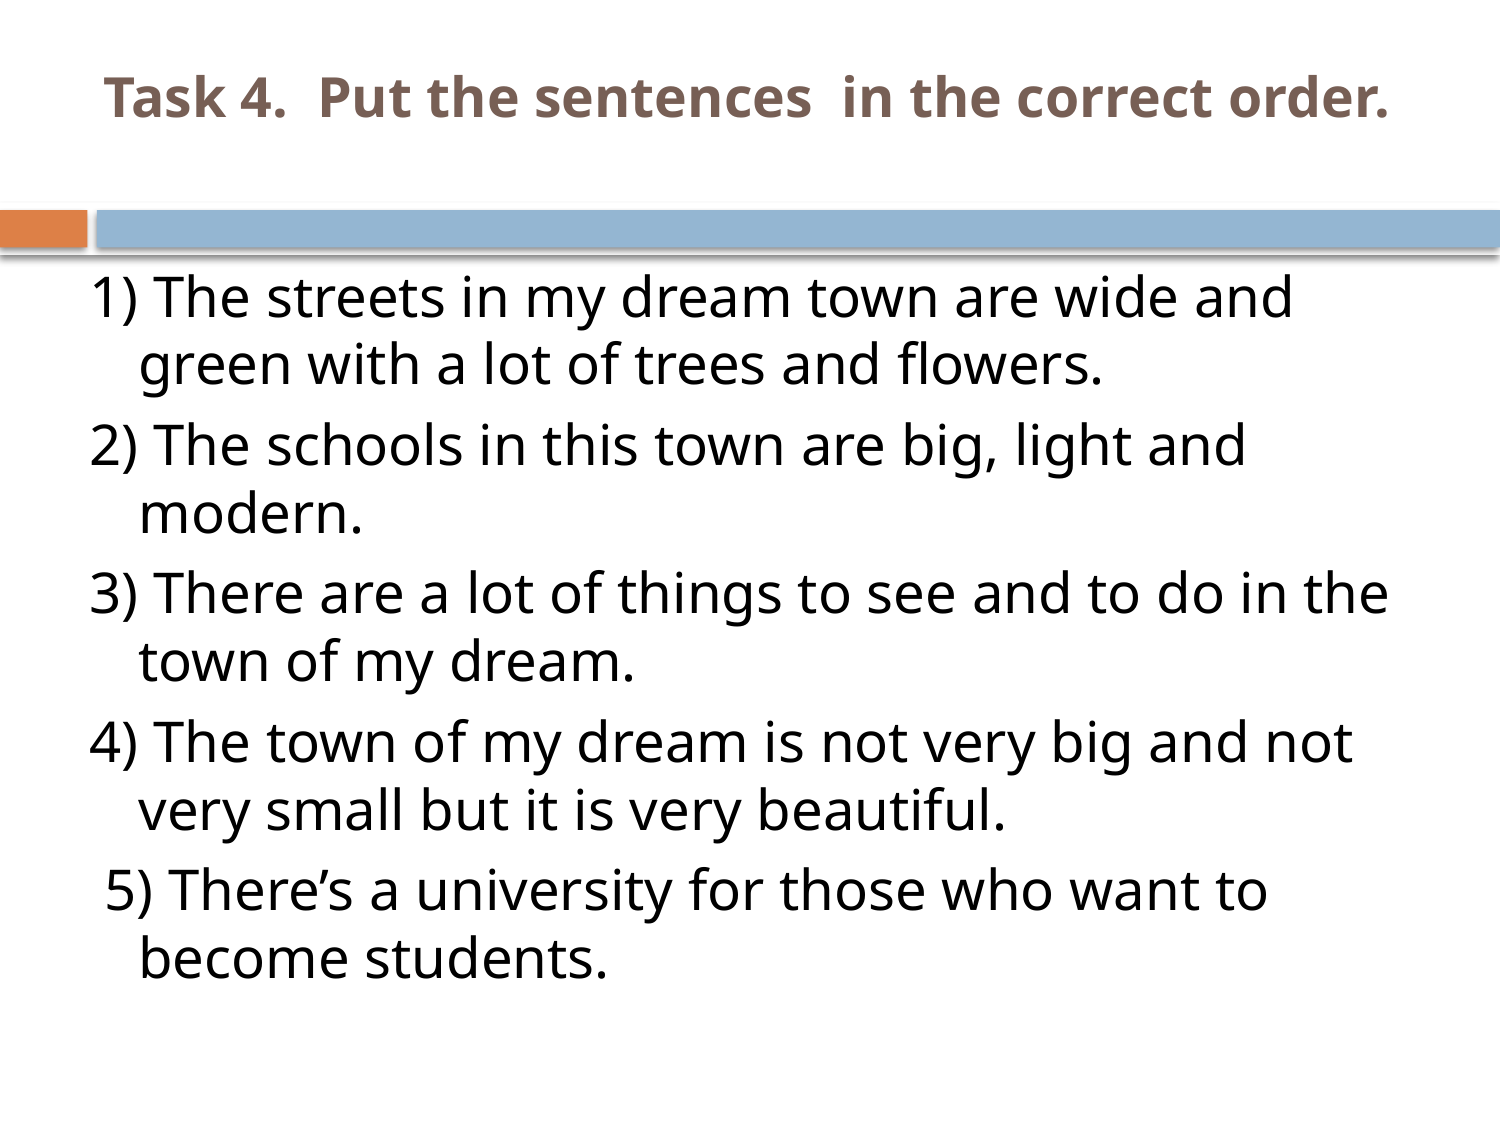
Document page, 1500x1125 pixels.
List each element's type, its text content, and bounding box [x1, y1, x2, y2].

title Task 4. Put the sentences in the correct order. [88, 45, 1425, 172]
list 1) The streets in my dream town are wide and green with a lot of trees and flowers. 2) The schools in this town are big, light and modern. 3) There are a lot of things to see and to do in the town of my dream. 4) The town of my dream is not very big and not very small but it is very beautiful. 5) There’s a university for those who want to become students. [75, 172, 1425, 1005]
